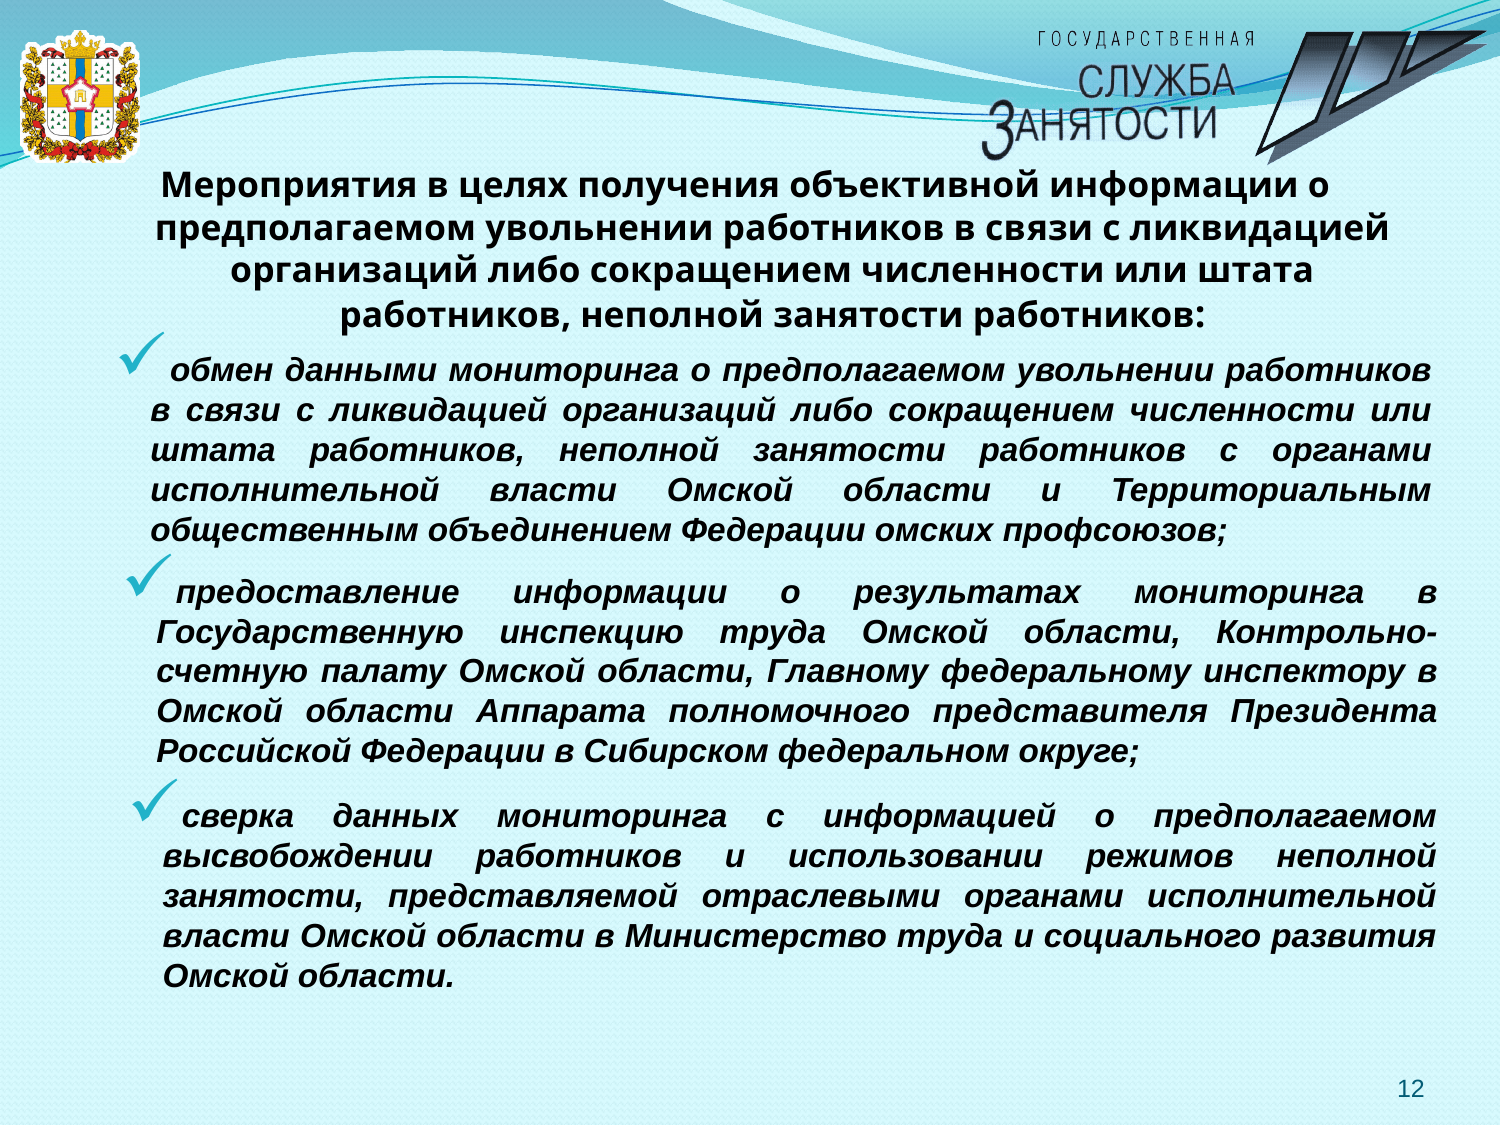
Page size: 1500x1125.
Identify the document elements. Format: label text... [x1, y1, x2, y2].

text_box сверка данных мониторинга с информацией о предполагаемом высвобождении работников и использовании режимов неполной занятости, представляемой отраслевыми органами исполнительной власти Омской области в Министерство труда и социального развития Омской области. [112, 786, 1453, 1002]
picture [960, 0, 1500, 200]
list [19, 30, 140, 163]
text_box 12 [1299, 1042, 1425, 1103]
title Мероприятия в целях получения объективной информации о предполагаемом увольнении работников в связи с ликвидацией организаций либо сокращением численности или штата работников, неполной занятости работников: [74, 115, 1426, 336]
text_box обмен данными мониторинга о предполагаемом увольнении работников в связи с ликвидацией организаций либо сокращением численности или штата работников, неполной занятости работников с органами исполнительной власти Омской области и Территориальным общественным объединением Федерации омских профсоюзов; [100, 340, 1448, 556]
text_box предоставление информации о результатах мониторинга в Государственную инспекцию труда Омской области, Контрольно-счетную палату Омской области, Главному федеральному инспектору в Омской области Аппарата полномочного представителя Президента Российской Федерации в Сибирском федеральном округе; [106, 562, 1454, 777]
